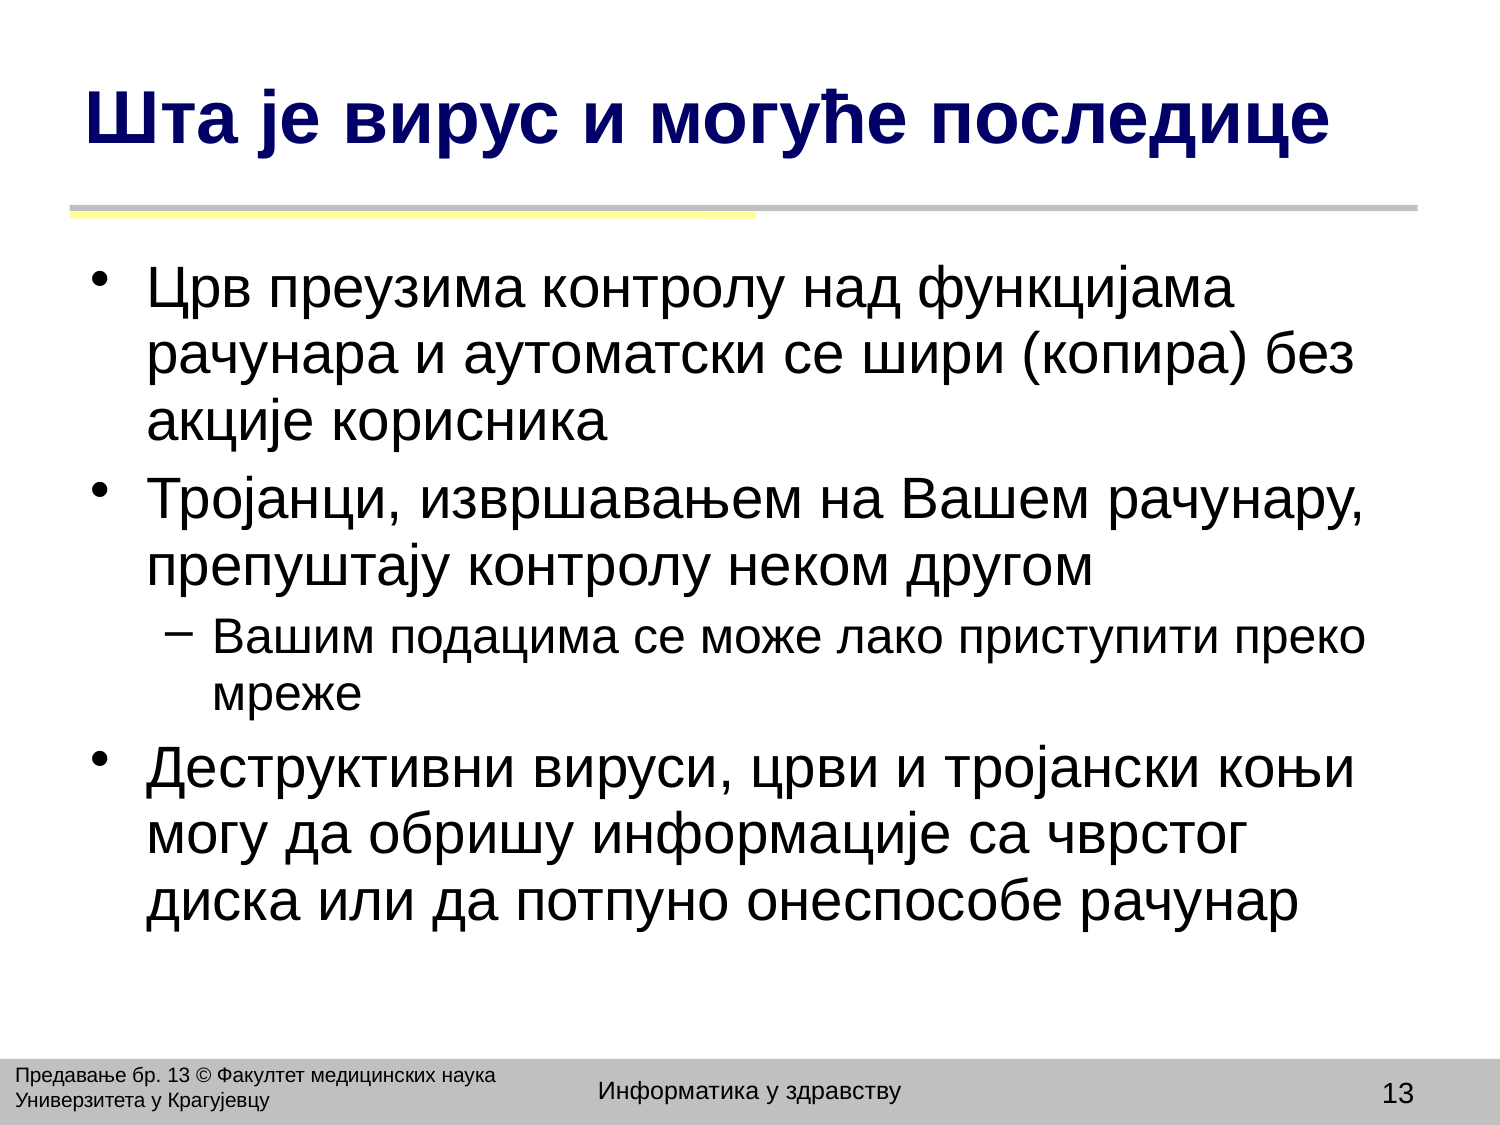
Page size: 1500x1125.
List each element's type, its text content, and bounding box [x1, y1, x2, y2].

slide_number 13 [1079, 1066, 1430, 1125]
title Шта је вирус и могуће последице [69, 19, 1426, 208]
list Црв преузима контролу над функцијама рачунара и аутоматски се шири (копира) без акције корисника Тројанци, извршавањем на Вашем рачунару, препуштају контролу неком другом Вашим подацима се може лако приступити преко мреже Деструктивни вируси, црви и тројански коњи могу да обришу информације са чврстог диска или да потпуно онеспособе рачунар [74, 246, 1426, 1023]
footer Информатика у здравству [512, 1066, 988, 1125]
slide_number Предавање бр. 13 © Факултет медицинских наука Универзитета у Крагујевцу [0, 1053, 617, 1108]
